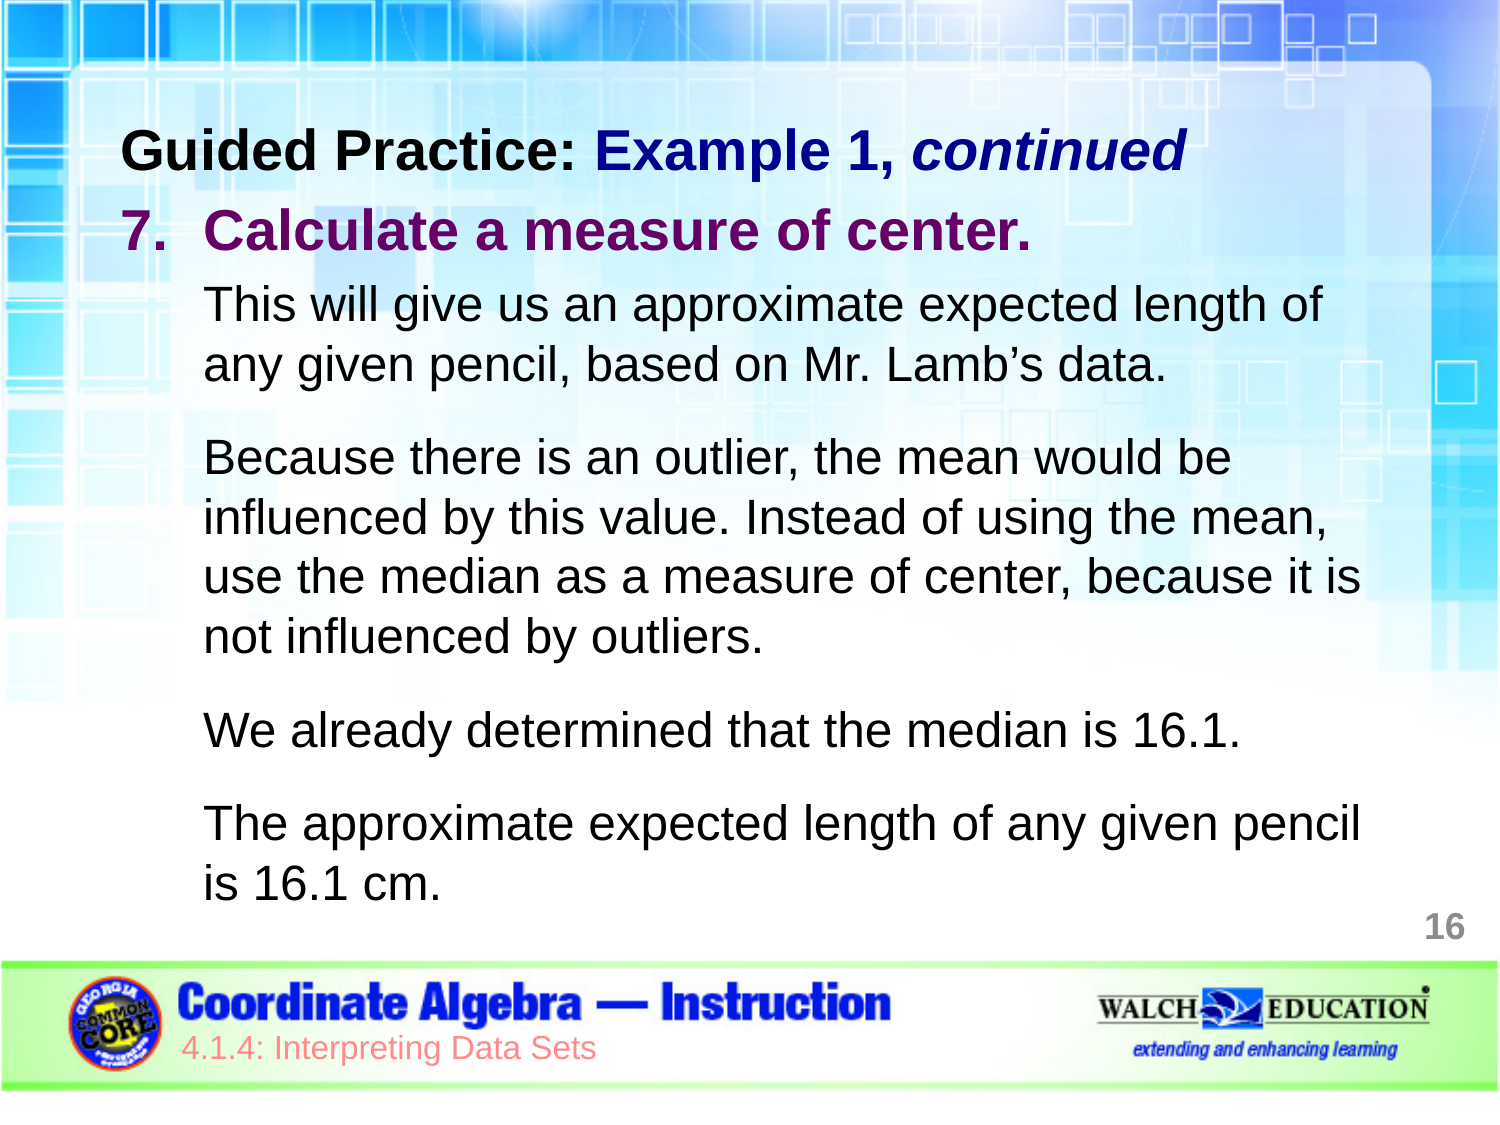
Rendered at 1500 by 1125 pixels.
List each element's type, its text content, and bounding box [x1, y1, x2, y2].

footer 4.1.4: Interpreting Data Sets [166, 1024, 1080, 1069]
subtitle Guided Practice: Example 1, continued Calculate a measure of center. This will give us an approximate expected length of any given pencil, based on Mr. Lamb’s data. Because there is an outlier, the mean would be influenced by this value. Instead of using the mean, use the median as a measure of center, because it is not influenced by outliers. We already determined that the median is 16.1. The approximate expected length of any given pencil is 16.1 cm. [105, 105, 1394, 925]
picture [1, 0, 1500, 1091]
slide_number 16 [1361, 901, 1481, 949]
